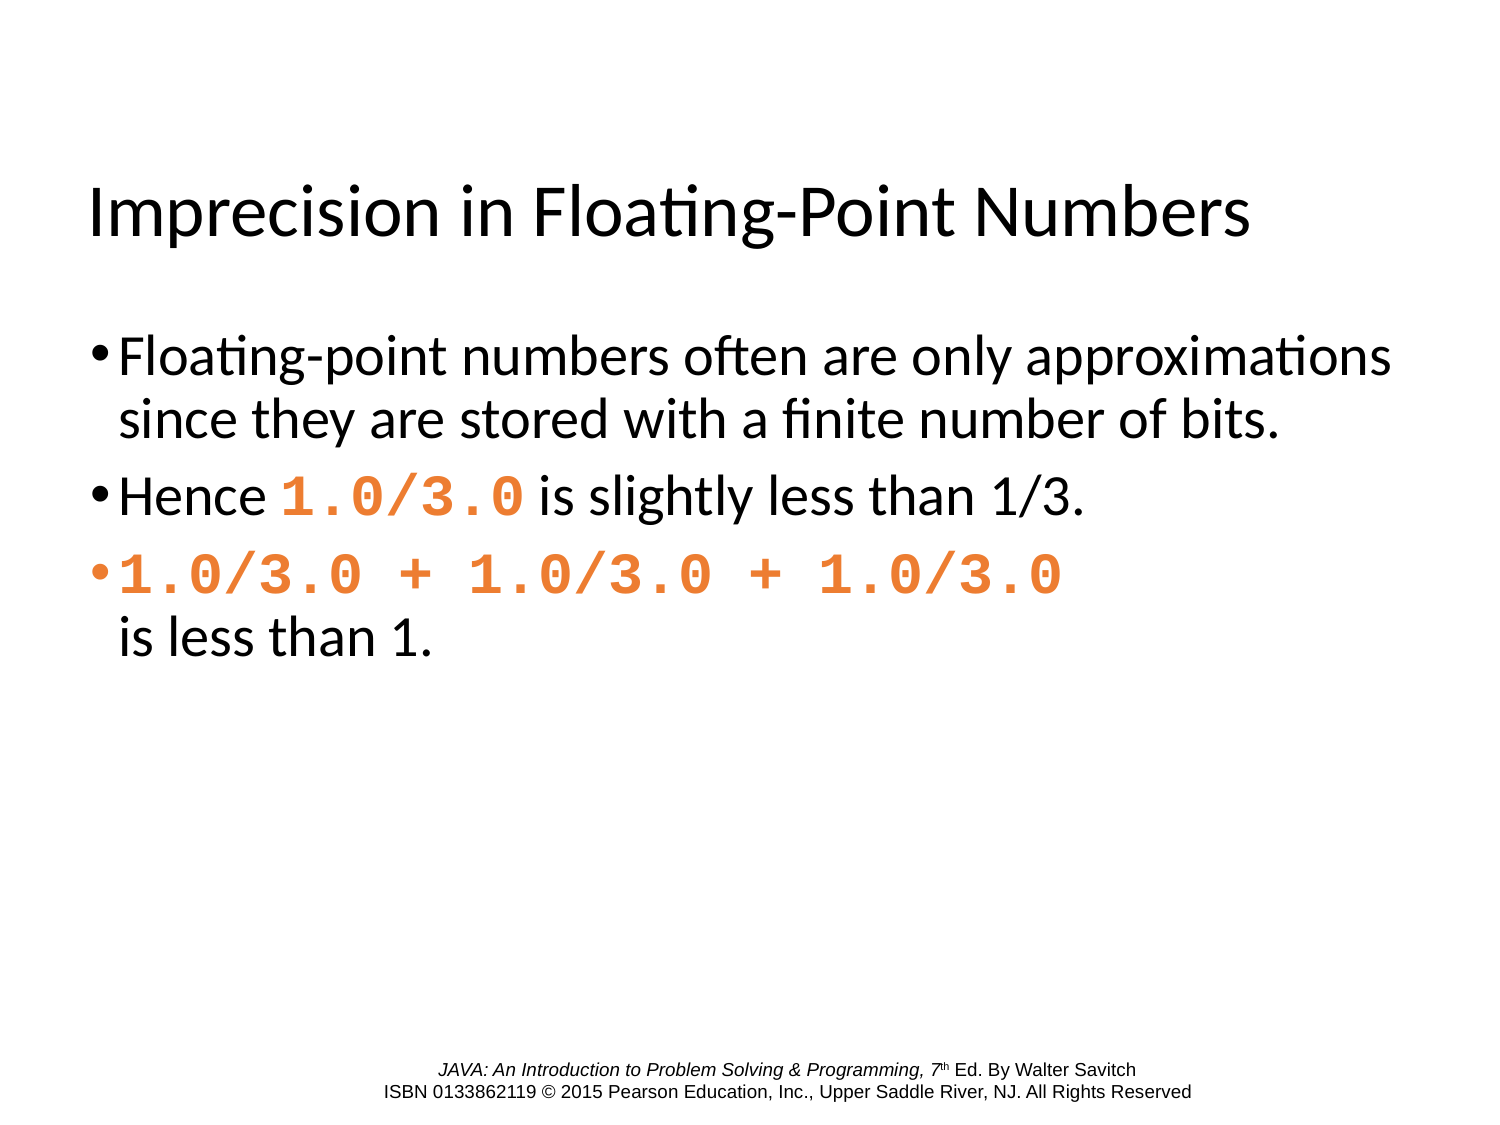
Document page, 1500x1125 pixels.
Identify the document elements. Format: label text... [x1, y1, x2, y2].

list Floating-point numbers often are only approximations since they are stored with a finite number of bits. Hence 1.0/3.0 is slightly less than 1/3. 1.0/3.0 + 1.0/3.0 + 1.0/3.0 is less than 1. [75, 317, 1425, 1005]
title Imprecision in Floating-Point Numbers [72, 99, 1500, 325]
